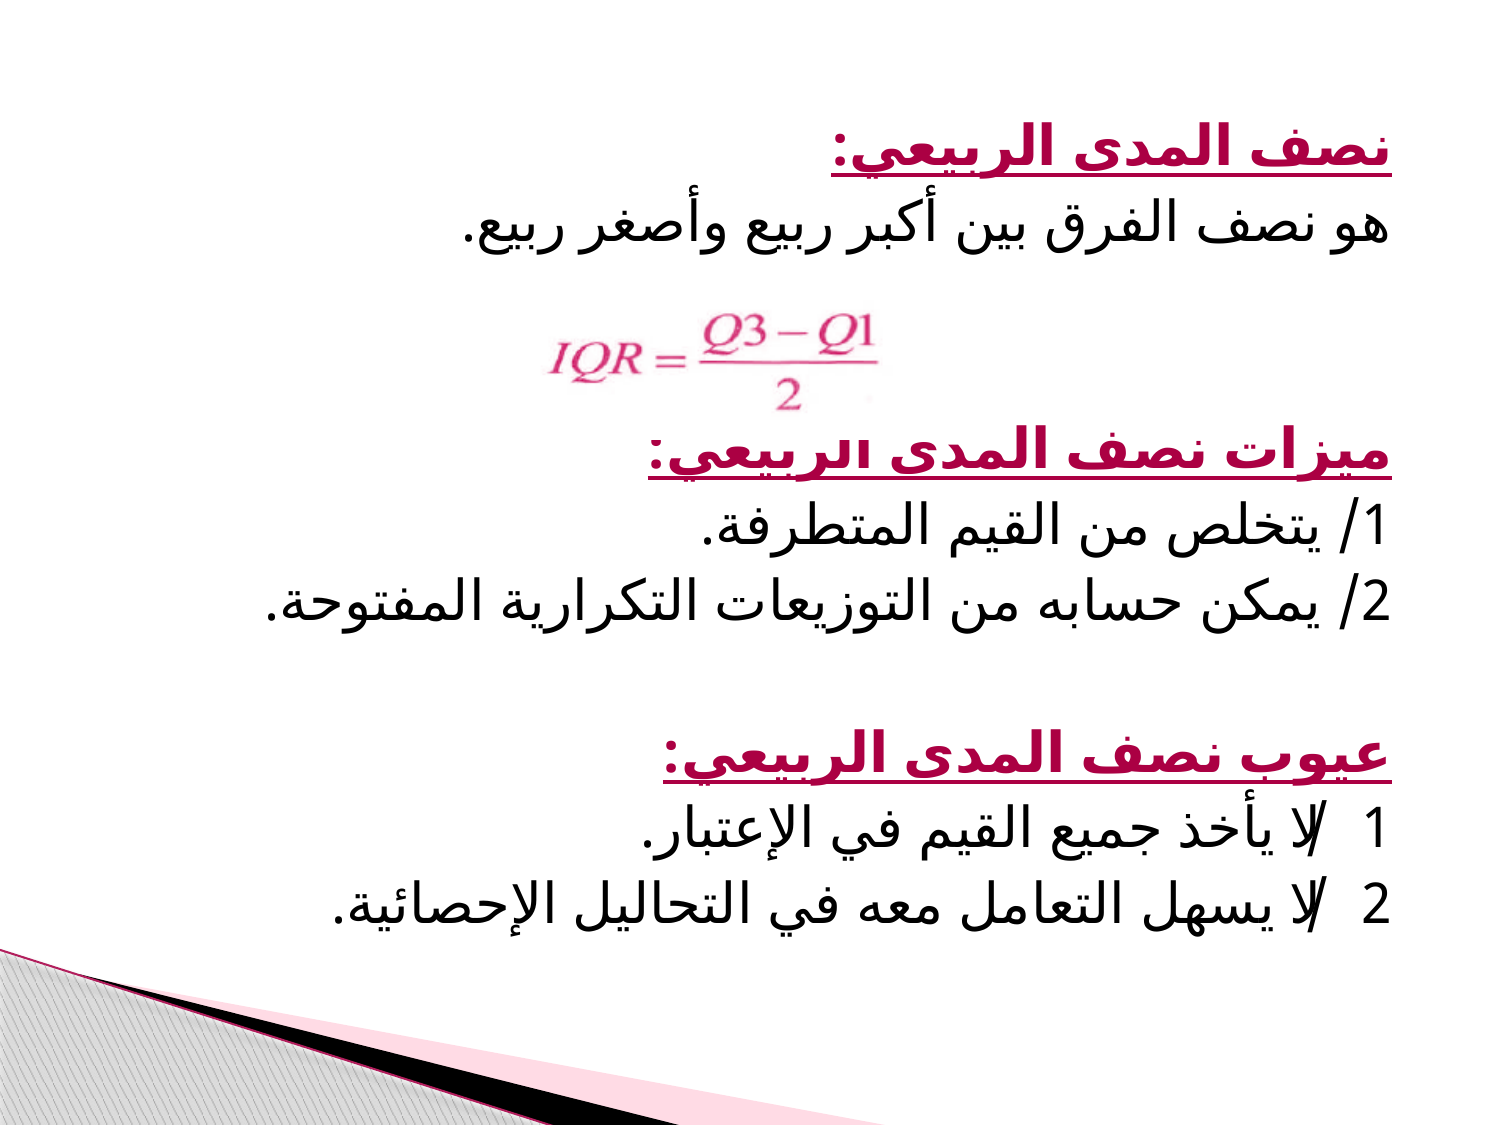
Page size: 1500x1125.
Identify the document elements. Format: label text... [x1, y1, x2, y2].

list نصف المدى الربيعي: هو نصف الفرق بين أكبر ربيع وأصغر ربيع. ميزات نصف المدى الربيعي: 1/ يتخلص من القيم المتطرفة. 2/ يمكن حسابه من التوزيعات التكرارية المفتوحة. عيوب نصف المدى الربيعي: 1/ لا يأخذ جميع القيم في الإعتبار. 2/ لا يسهل التعامل معه في التحاليل الإحصائية. [75, 101, 1425, 986]
picture [513, 290, 900, 440]
